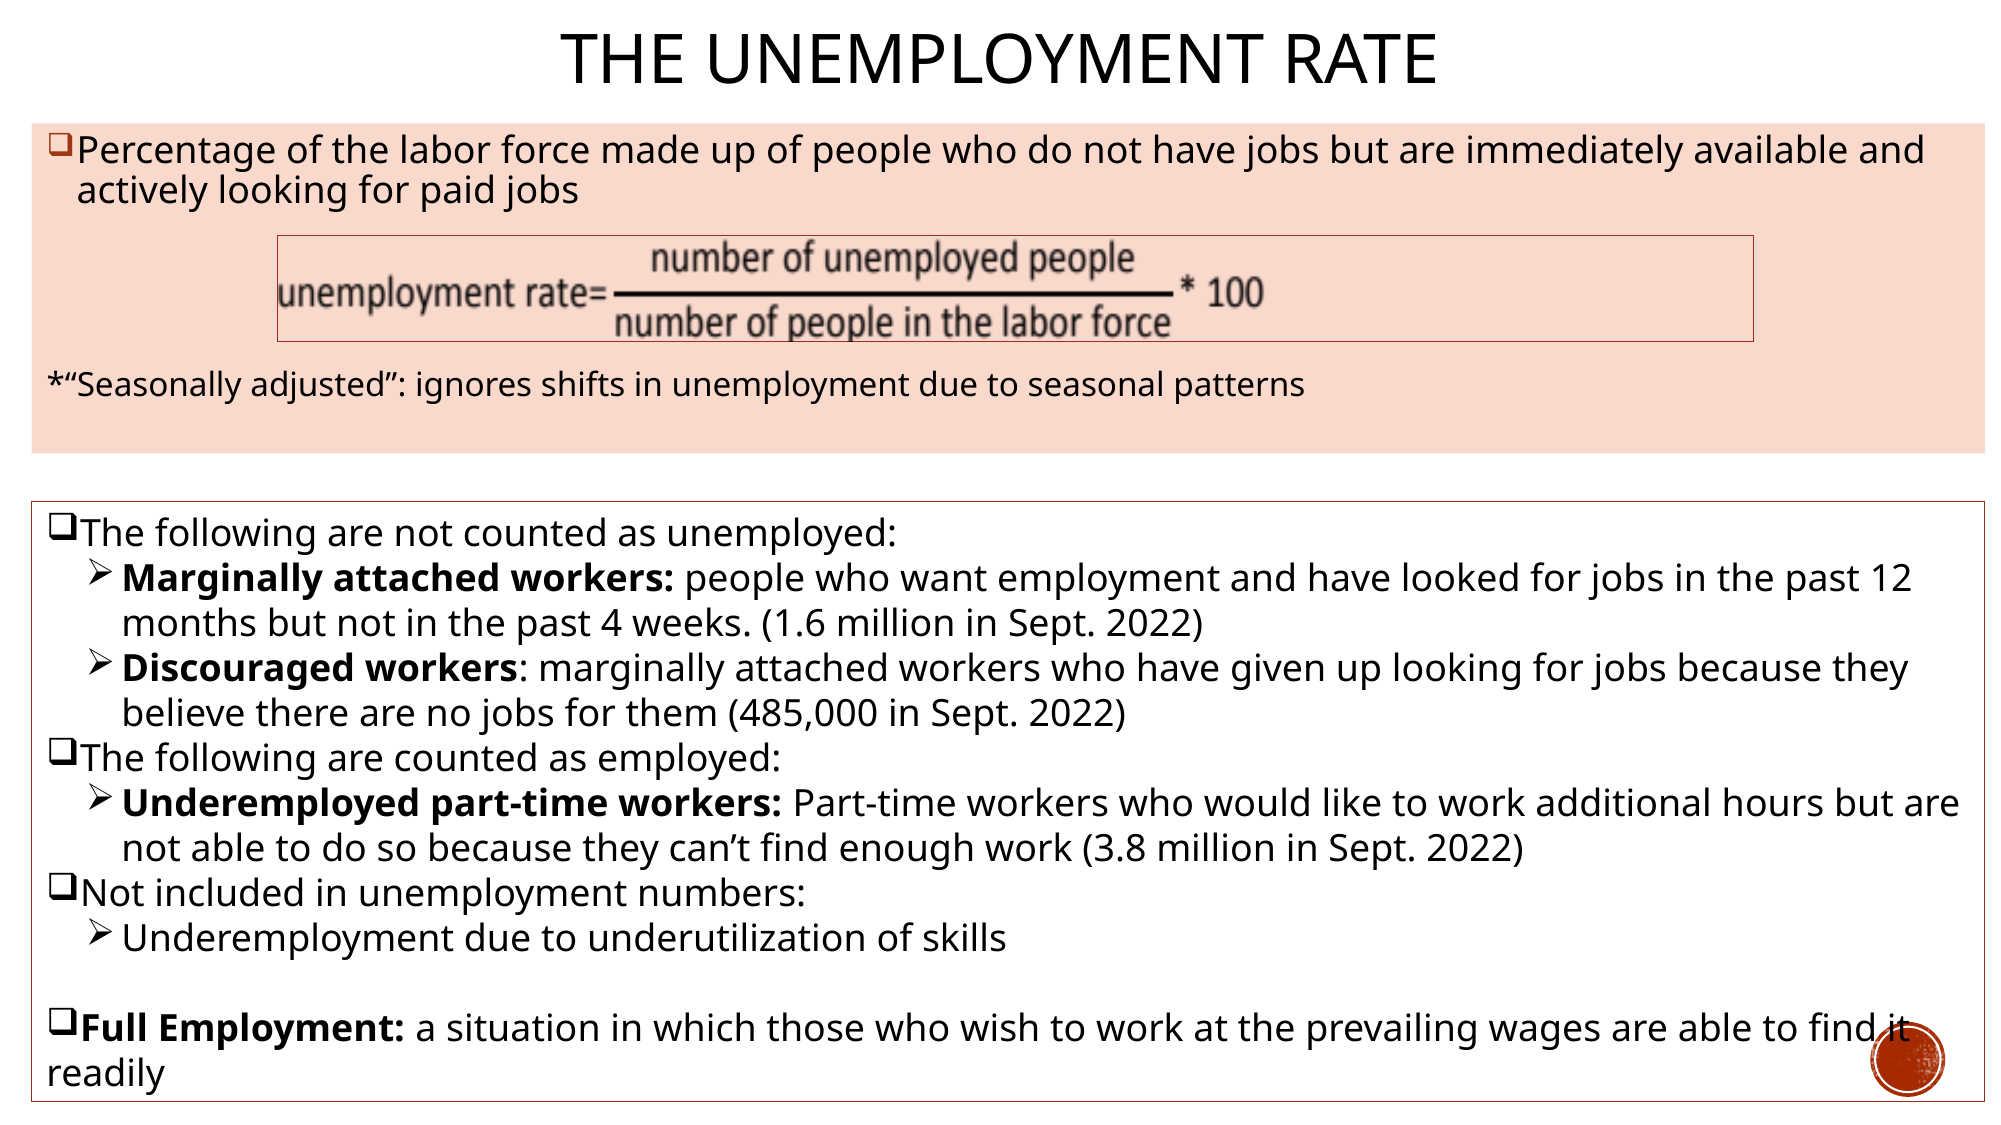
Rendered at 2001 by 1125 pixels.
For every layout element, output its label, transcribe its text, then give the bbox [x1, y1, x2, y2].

title The Unemployment Rate [137, 16, 1863, 107]
text_box The following are not counted as unemployed: Marginally attached workers: people who want employment and have looked for jobs in the past 12 months but not in the past 4 weeks. (1.6 million in Sept. 2022) Discouraged workers: marginally attached workers who have given up looking for jobs because they believe there are no jobs for them (485,000 in Sept. 2022) The following are counted as employed: Underemployed part-time workers: Part-time workers who would like to work additional hours but are not able to do so because they can’t find enough work (3.8 million in Sept. 2022) Not included in unemployment numbers: Underemployment due to underutilization of skills Full Employment: a situation in which those who wish to work at the prevailing wages are able to find it readily [31, 501, 1985, 1102]
list Percentage of the labor force made up of people who do not have jobs but are immediately available and actively looking for paid jobs *“Seasonally adjusted”: ignores shifts in unemployment due to seasonal patterns [31, 123, 1985, 454]
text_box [278, 235, 1753, 341]
